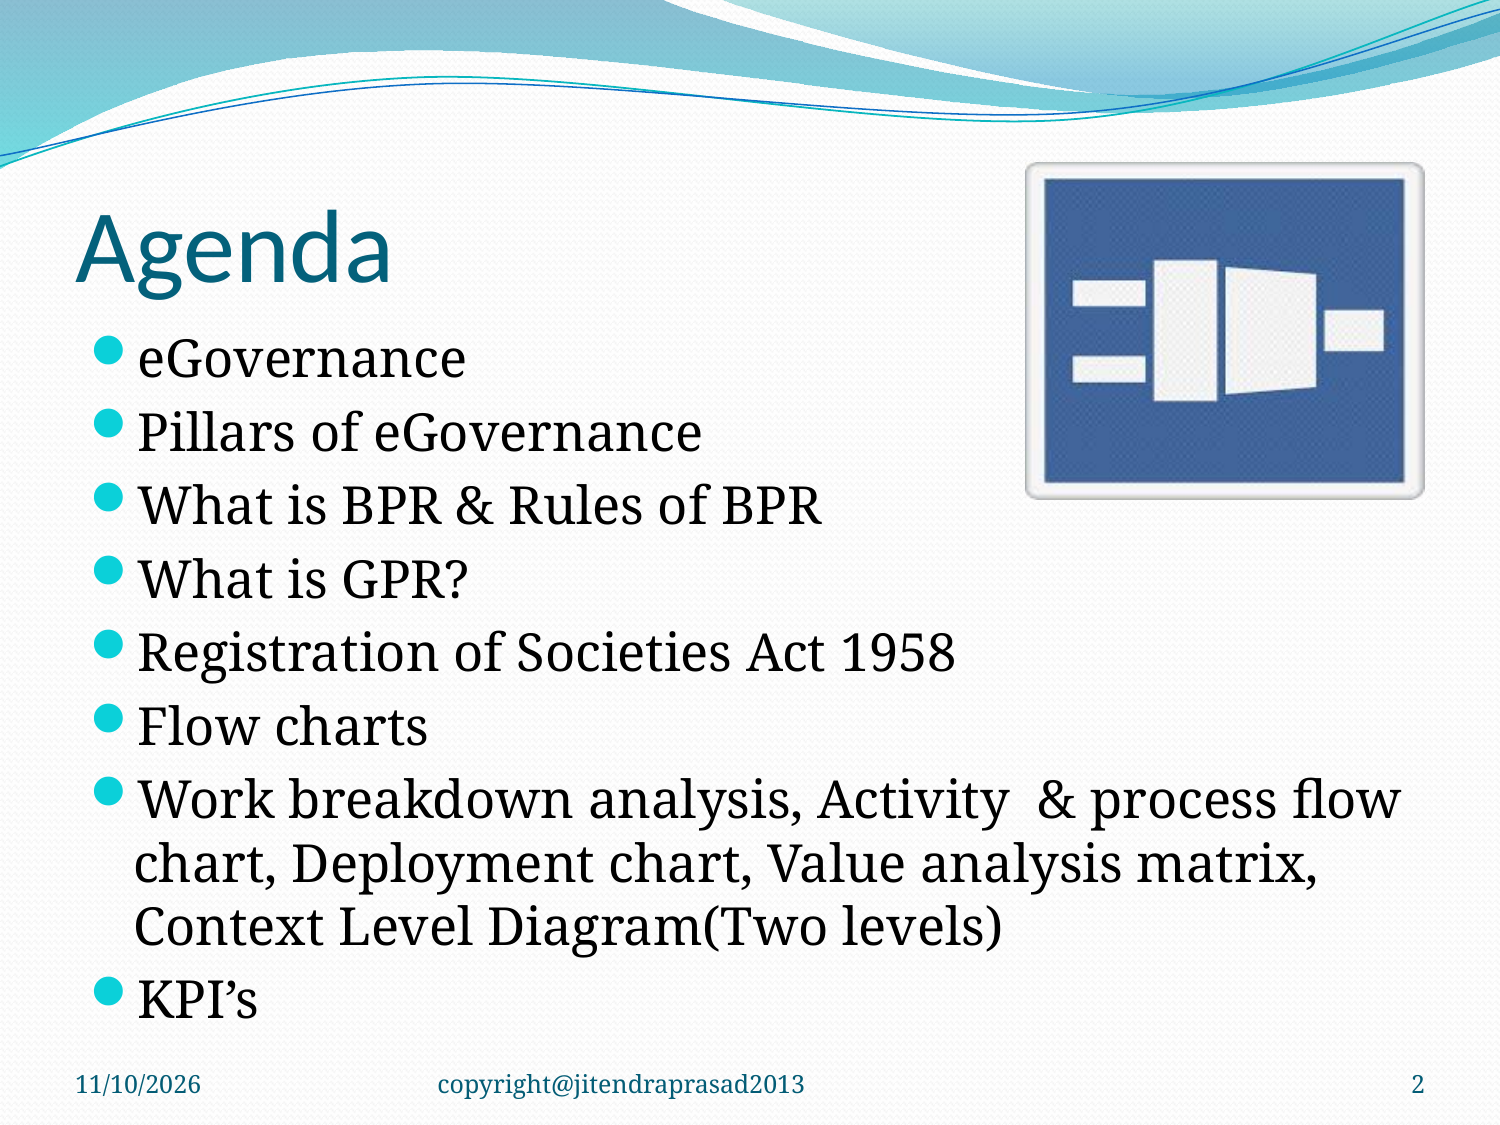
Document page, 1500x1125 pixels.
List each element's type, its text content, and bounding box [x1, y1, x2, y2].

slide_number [75, 1042, 425, 1103]
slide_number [1017, 163, 1024, 303]
title Agenda [75, 115, 1425, 303]
footer copyright@jitendraprasad2013 [437, 1042, 988, 1103]
picture [1024, 162, 1426, 501]
list eGovernance Pillars of eGovernance What is BPR & Rules of BPR What is GPR? Registration of Societies Act 1958 Flow charts Work breakdown analysis, Activity & process flow chart, Deployment chart, Value analysis matrix, Context Level Diagram(Two levels) KPI’s [75, 317, 1425, 1038]
slide_number 2 [1299, 1042, 1425, 1103]
slide_number 12 [1017, 317, 1425, 514]
